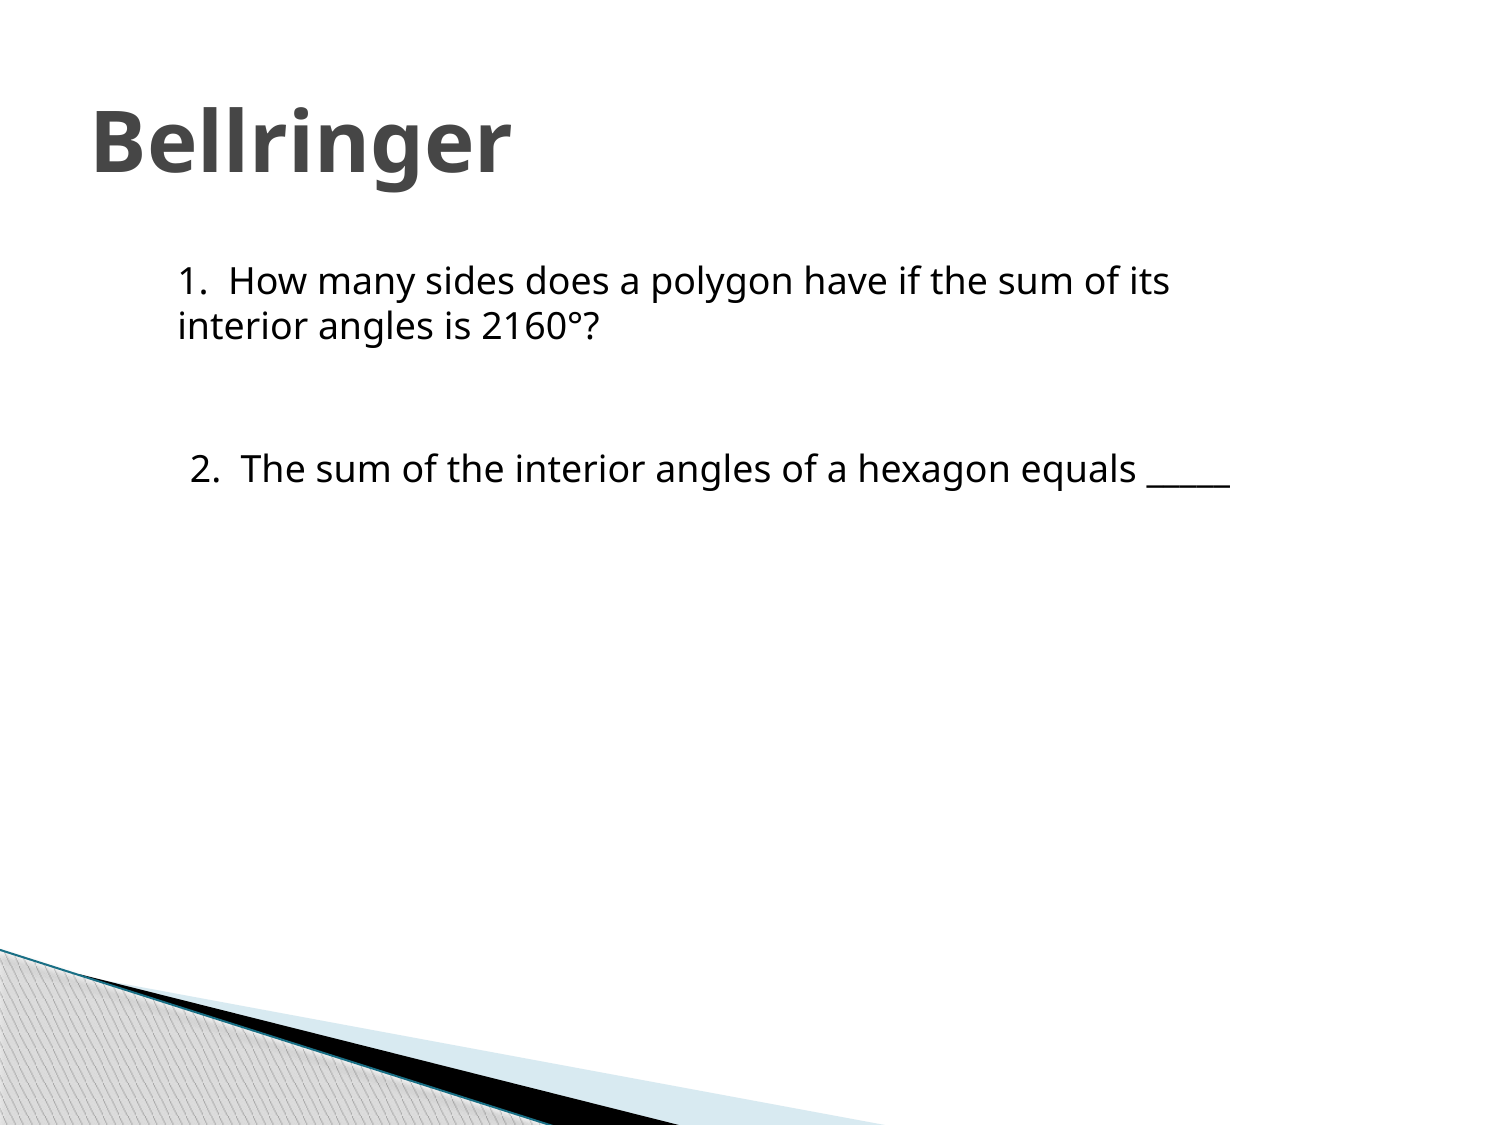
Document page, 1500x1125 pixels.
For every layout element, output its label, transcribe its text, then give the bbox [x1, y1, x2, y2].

text_box 2. The sum of the interior angles of a hexagon equals _____ [174, 437, 1275, 498]
text_box 1. How many sides does a polygon have if the sum of its interior angles is 2160°? [162, 249, 1325, 805]
title Bellringer [75, 45, 1425, 233]
